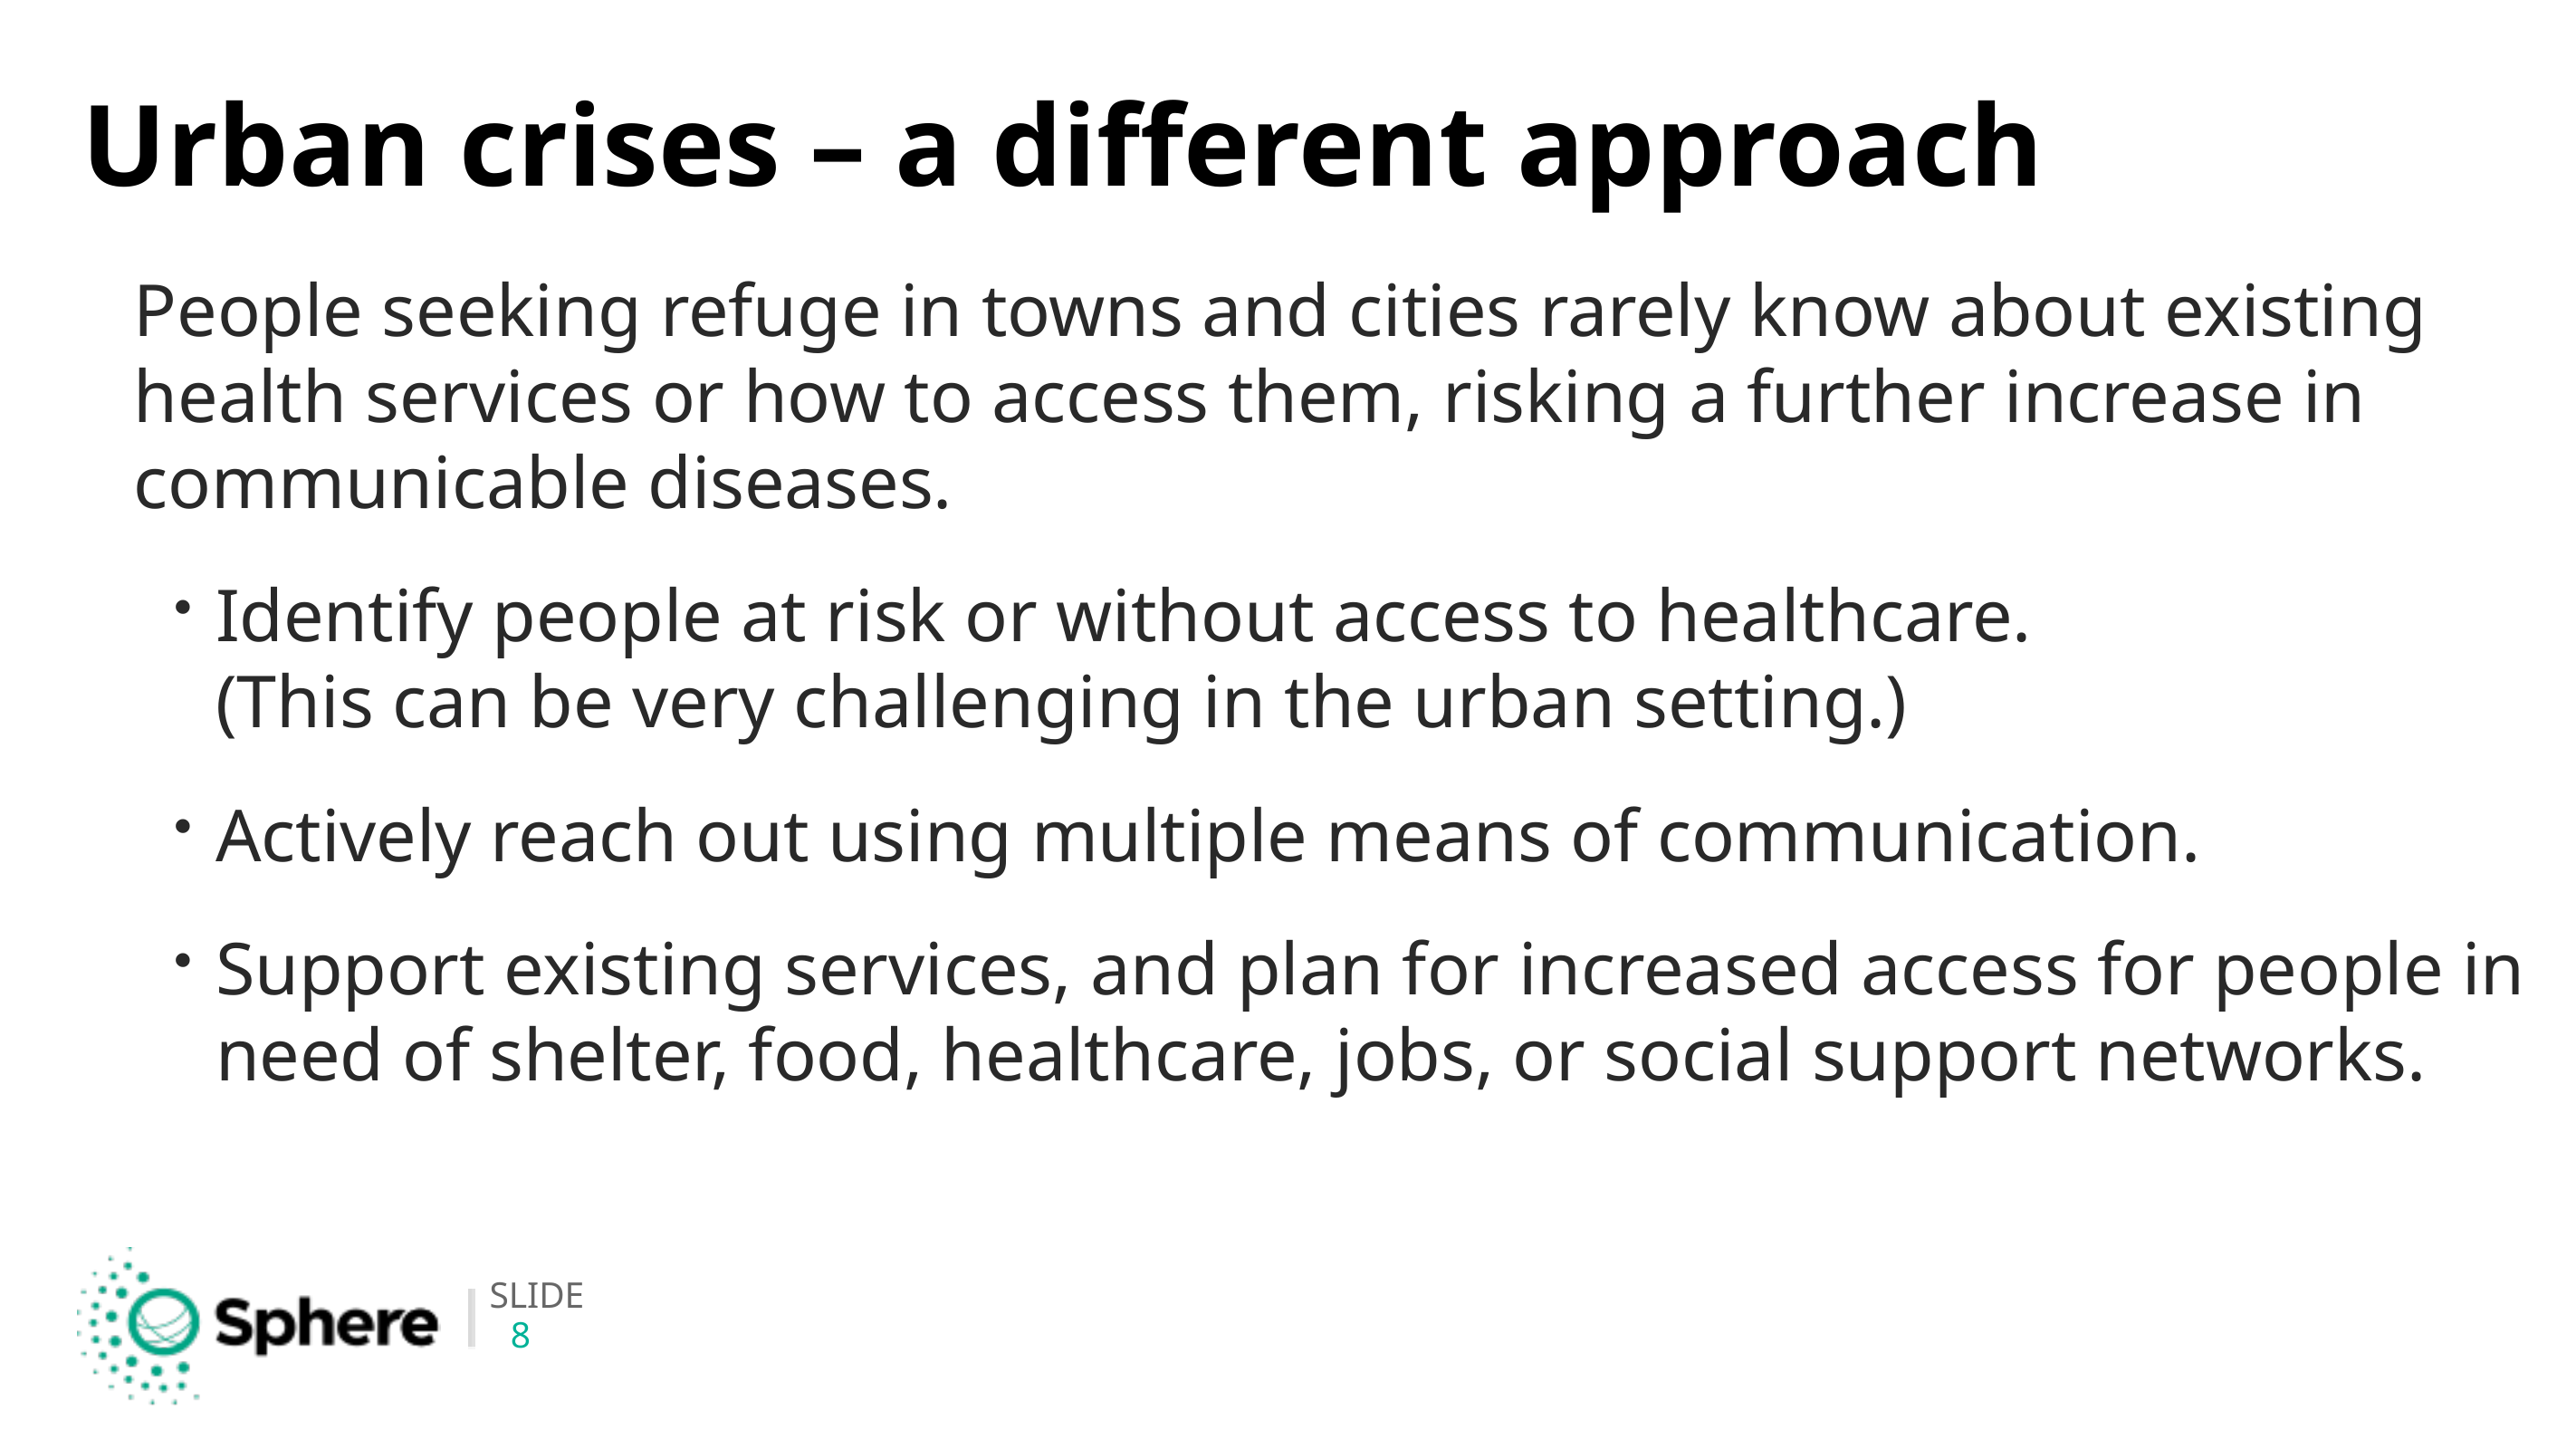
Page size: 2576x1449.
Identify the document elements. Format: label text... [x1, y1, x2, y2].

slide_number 8 [502, 1304, 562, 1364]
picture [468, 1289, 479, 1349]
title Urban crises – a different approach [74, 65, 2534, 217]
picture [77, 1247, 441, 1407]
list People seeking refuge in towns and cities rarely know about existing health services or how to access them, risking a further increase in communicable diseases. Identify people at risk or without access to healthcare. (This can be very challenging in the urban setting.) Actively reach out using multiple means of communication. Support existing services, and plan for increased access for people in need of shelter, food, healthcare, jobs, or social support networks. [125, 256, 2534, 1193]
